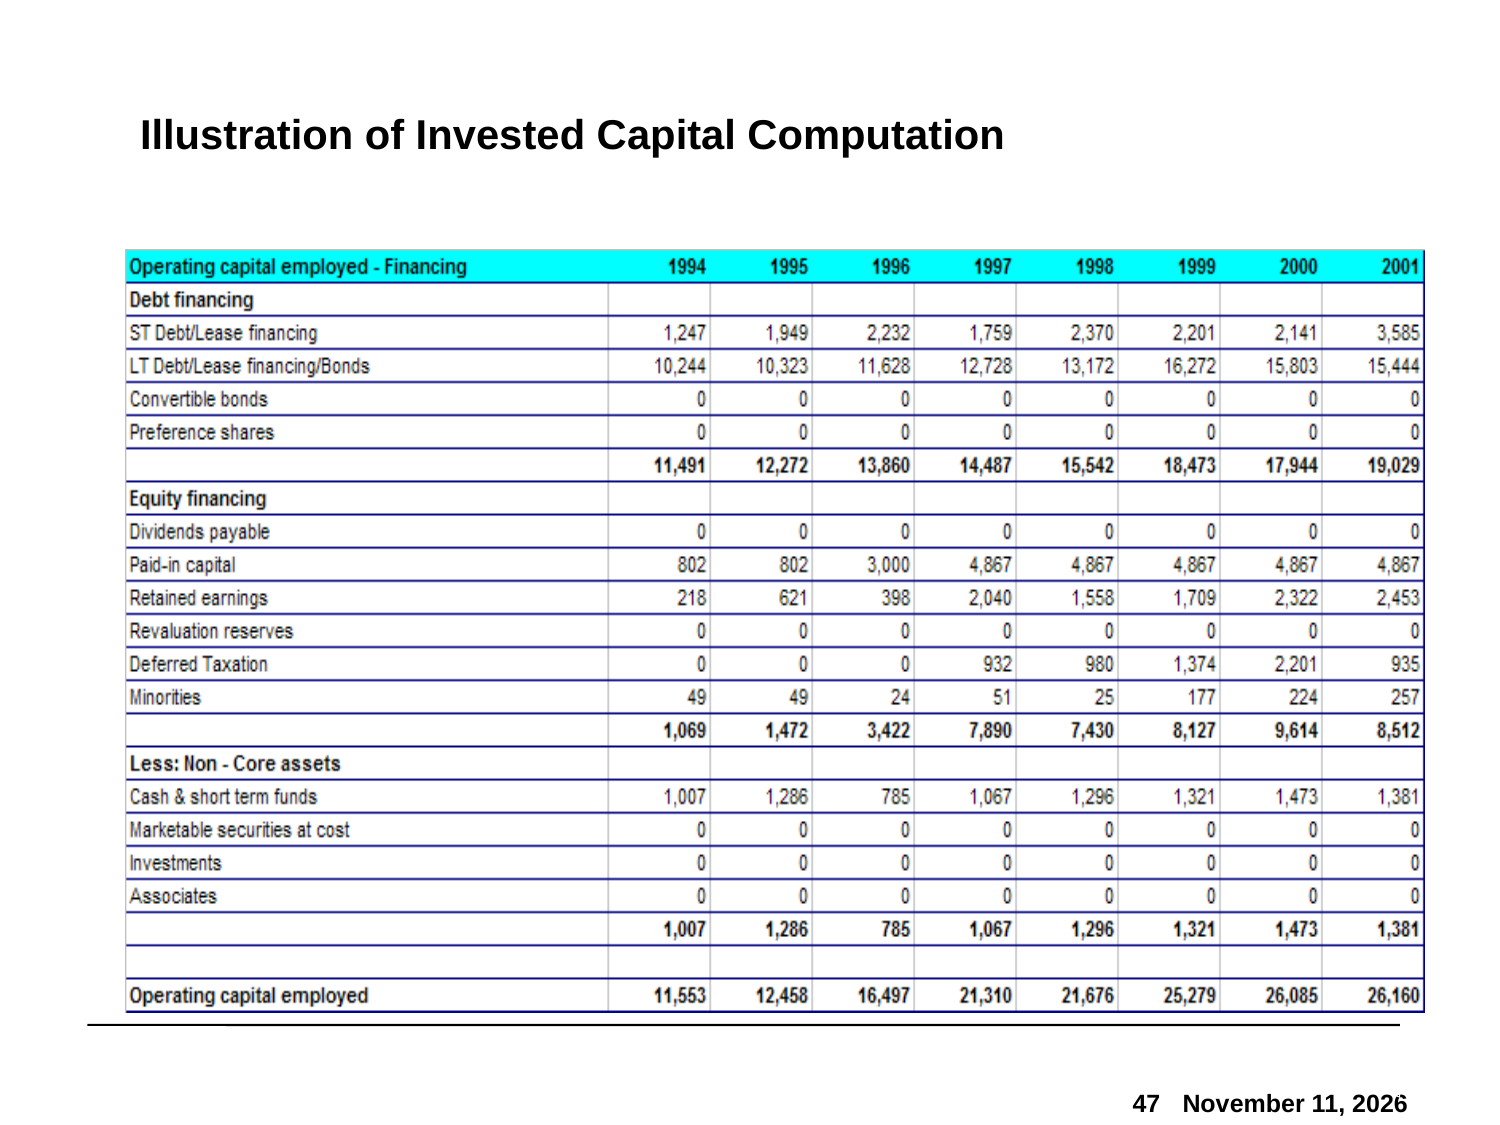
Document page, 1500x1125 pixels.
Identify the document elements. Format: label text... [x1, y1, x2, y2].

title Illustration of Invested Capital Computation [124, 99, 1401, 226]
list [124, 249, 1426, 1013]
